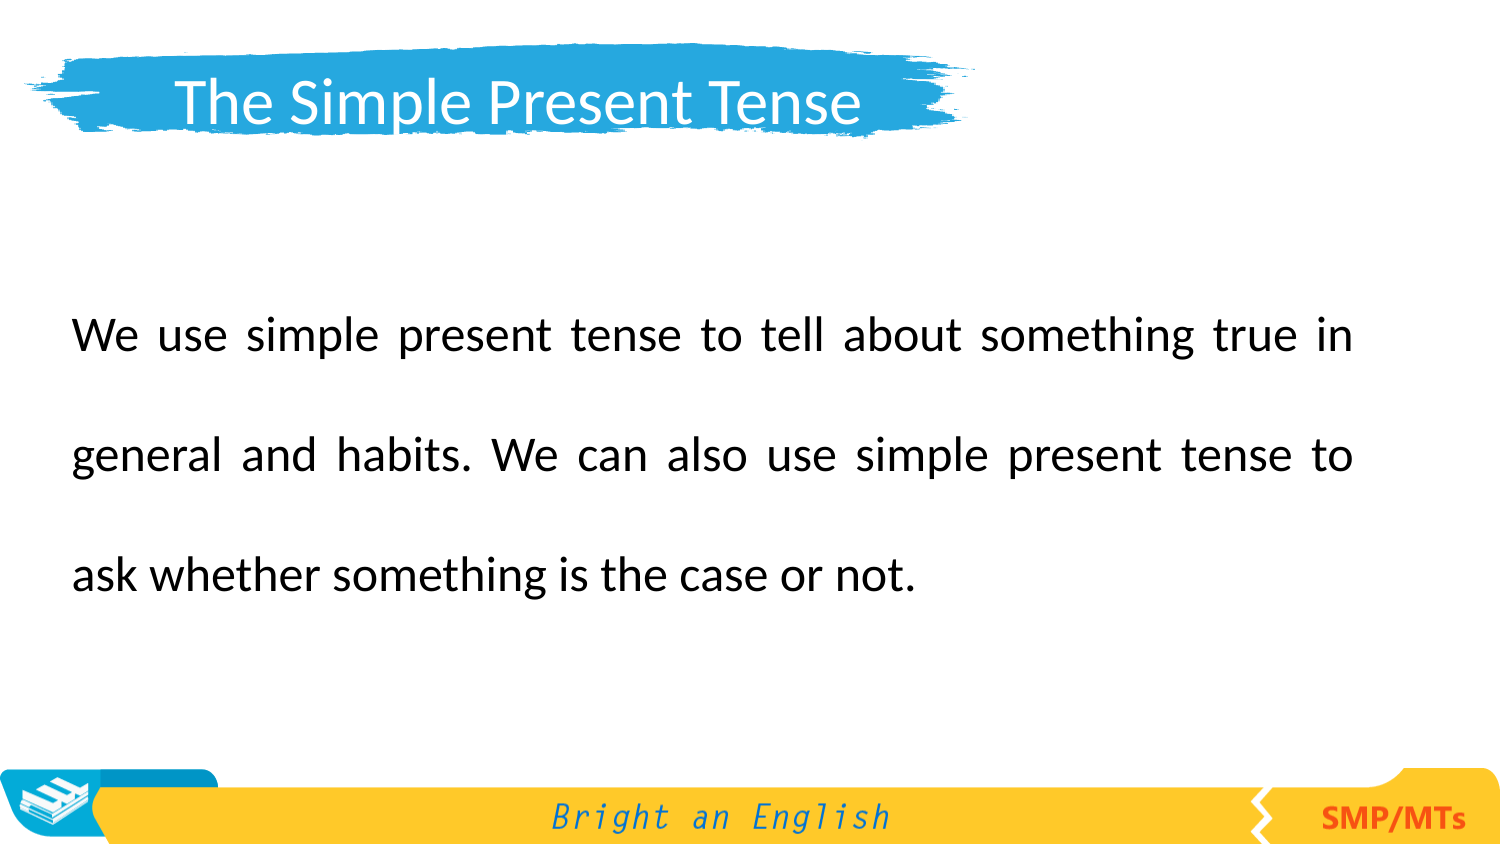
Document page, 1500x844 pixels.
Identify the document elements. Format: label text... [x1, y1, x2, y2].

text_box We use simple present tense to tell about something true in general and habits. We can also use simple present tense to ask whether something is the case or not. [56, 234, 1370, 610]
picture [24, 43, 976, 141]
picture [20, 778, 88, 823]
picture [0, 768, 1500, 844]
